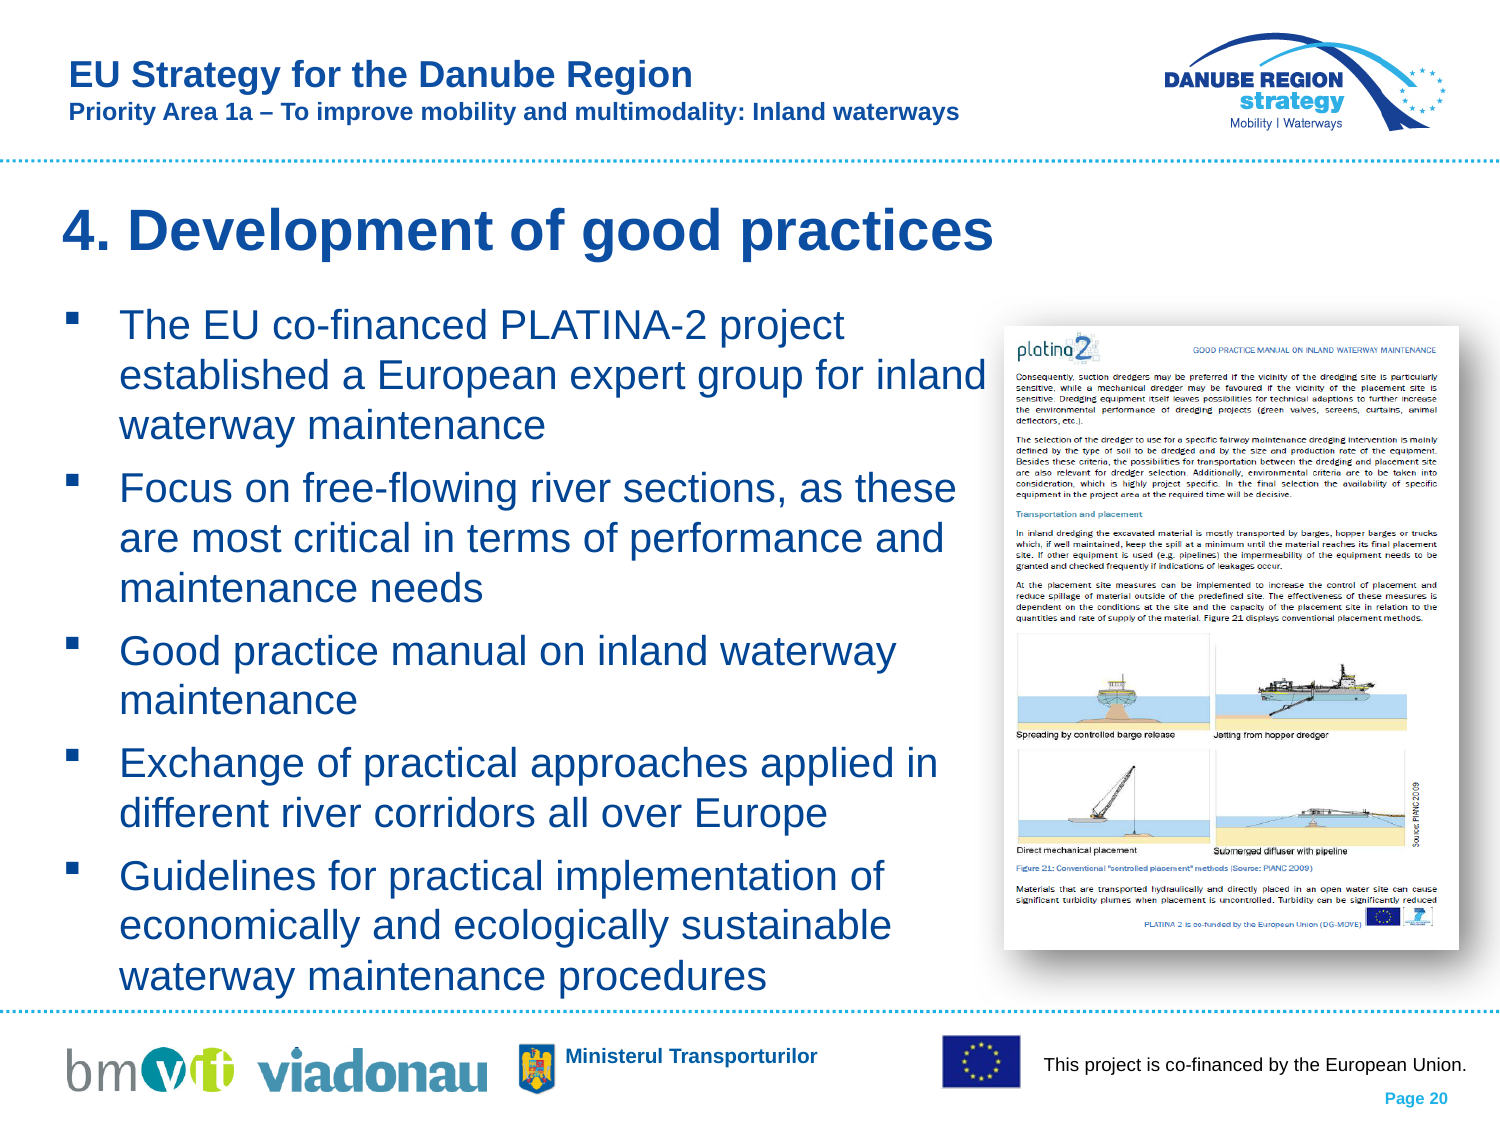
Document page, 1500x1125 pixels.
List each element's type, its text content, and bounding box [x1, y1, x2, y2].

picture [257, 1081, 487, 1092]
picture [940, 1034, 1022, 1090]
picture [67, 1081, 234, 1092]
slide_number Page 20 [1341, 1084, 1463, 1109]
picture [1003, 326, 1459, 951]
picture [1151, 19, 1459, 145]
text_box The EU co-financed PLATINA-2 project established a European expert group for inland waterway maintenance Focus on free-flowing river sections, as these are most critical in terms of performance and maintenance needs Good practice manual on inland waterway maintenance Exchange of practical approaches applied in different river corridors all over Europe Guidelines for practical implementation of economically and ecologically sustainable waterway maintenance procedures [48, 290, 1022, 1081]
picture [516, 1081, 557, 1096]
text_box This project is co-financed by the European Union. [1026, 1040, 1487, 1084]
text_box 4. Development of good practices [48, 184, 1466, 268]
